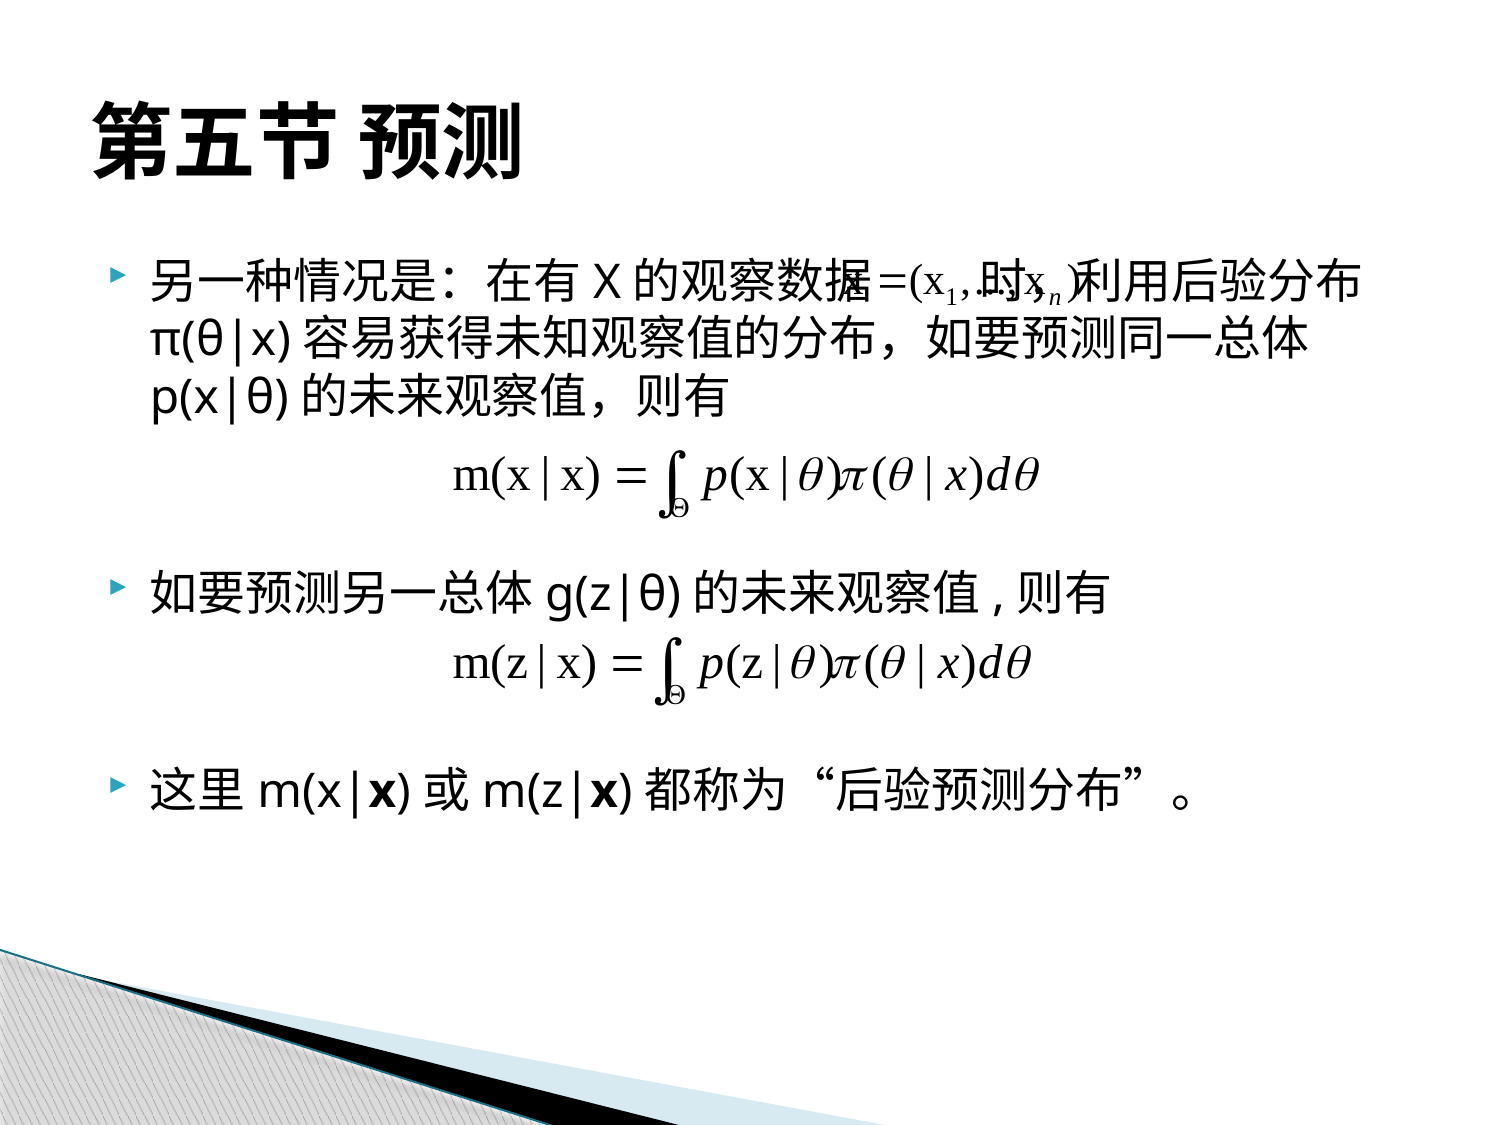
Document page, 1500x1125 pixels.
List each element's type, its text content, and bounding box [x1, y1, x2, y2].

title 第五节 预测 [75, 45, 1425, 233]
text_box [445, 620, 1045, 716]
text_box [834, 250, 1091, 317]
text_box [445, 433, 1049, 528]
list 另一种情况是：在有X的观察数据 时，利用后验分布π(θ|x)容易获得未知观察值的分布，如要预测同一总体p(x|θ)的未来观察值，则有 如要预测另一总体g(z|θ)的未来观察值,则有 这里m(x|x)或m(z|x)都称为“后验预测分布”。 [75, 243, 1425, 1125]
